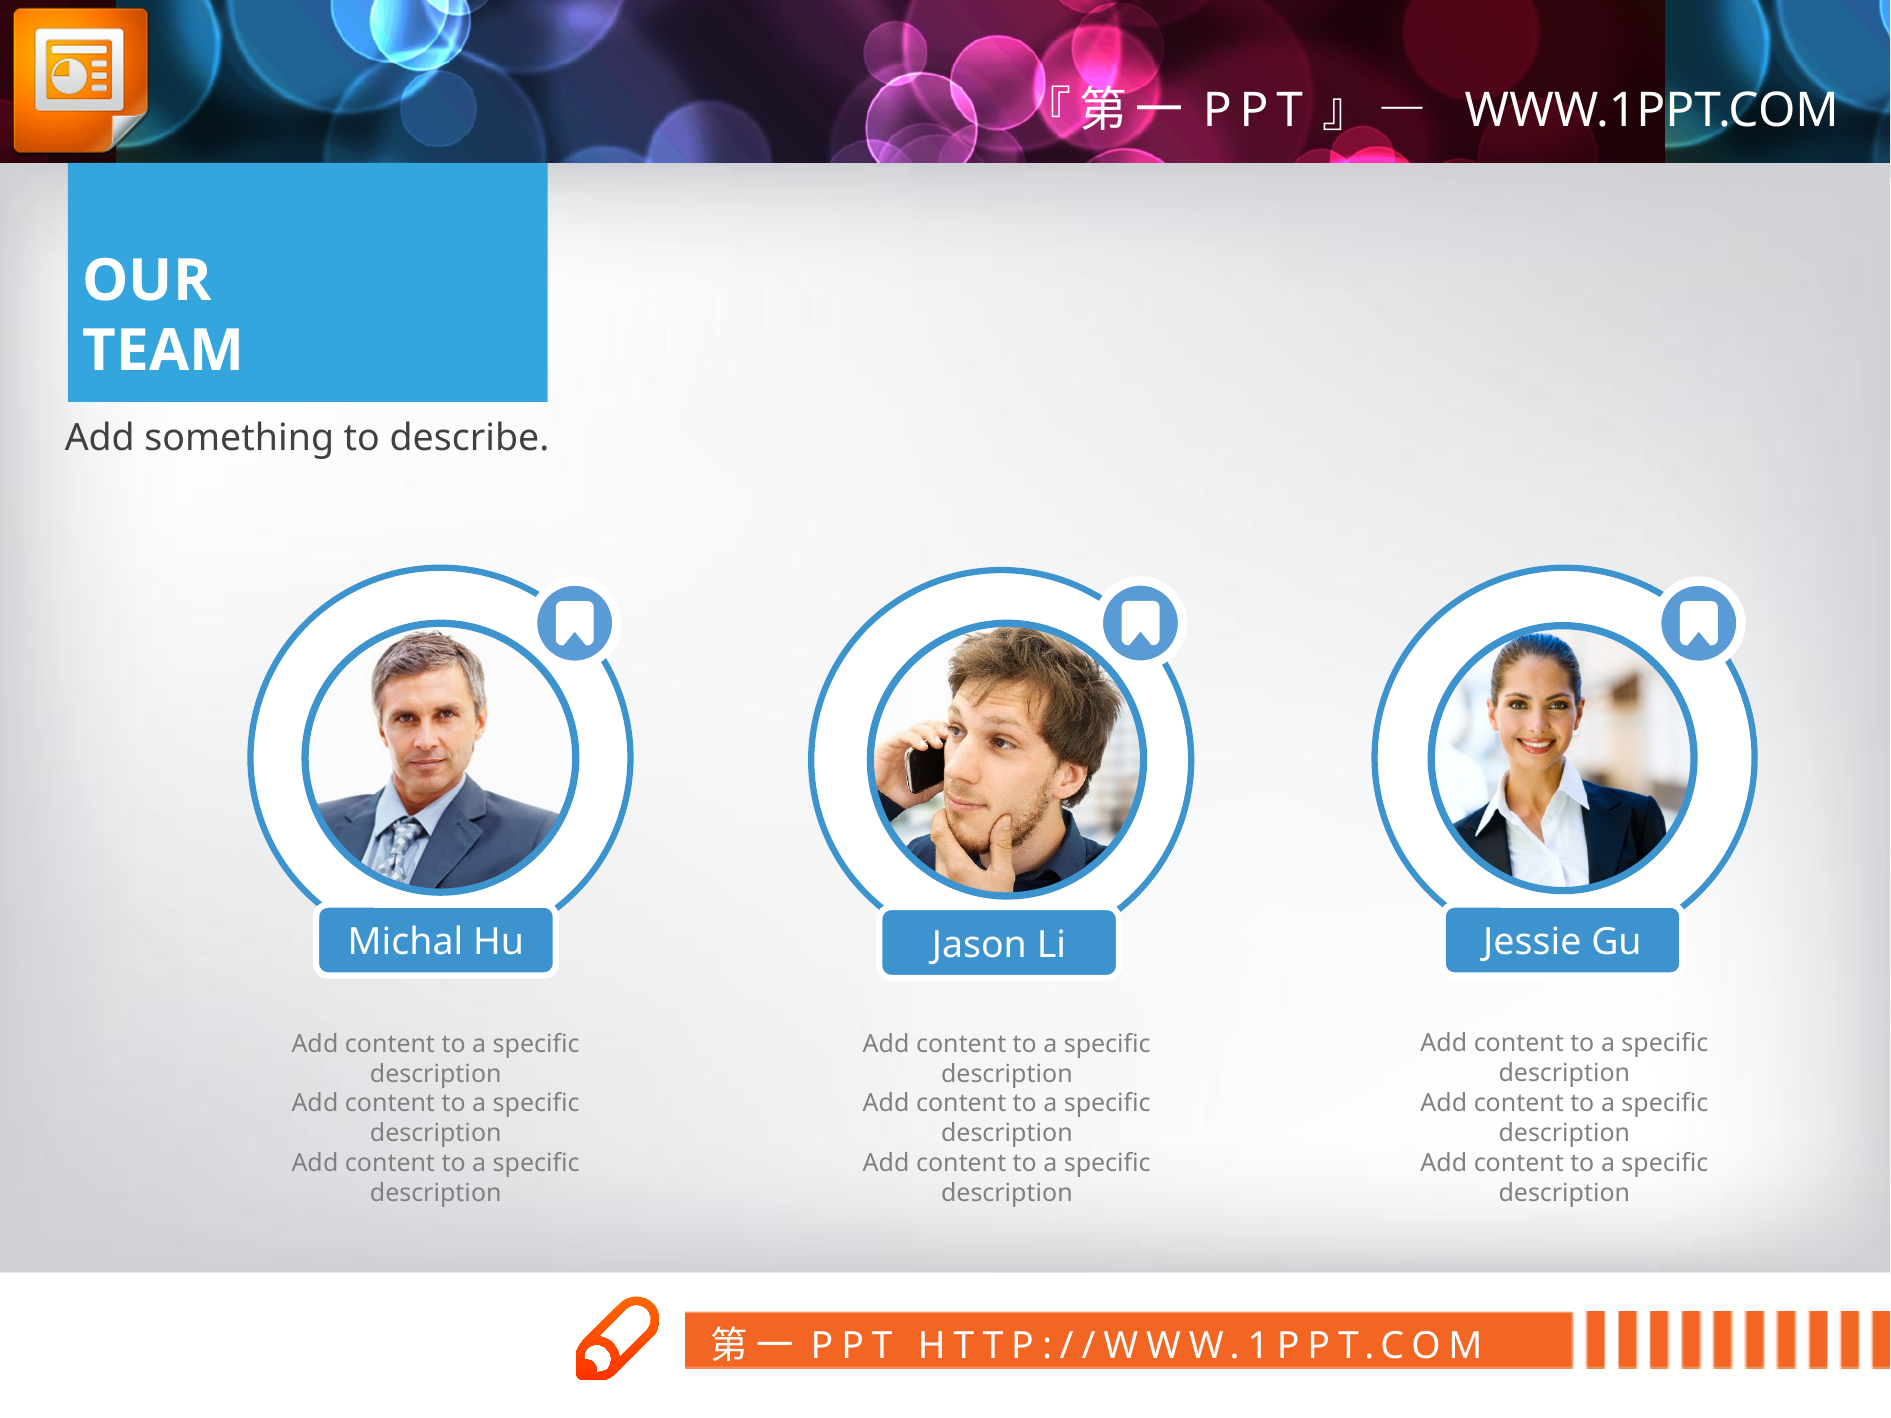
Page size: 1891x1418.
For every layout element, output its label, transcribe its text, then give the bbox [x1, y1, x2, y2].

text_box Add content to a specific description Add content to a specific description Add content to a specific description [228, 1019, 644, 1215]
text_box Add content to a specific description Add content to a specific description Add content to a specific description [1357, 1019, 1772, 1214]
text_box [308, 567, 527, 621]
text_box Michal Hu [316, 904, 556, 976]
text_box Jessie Gu [1442, 904, 1683, 976]
text_box [1374, 567, 1651, 887]
text_box Add content to a specific description Add content to a specific description Add content to a specific description [799, 1019, 1215, 1215]
picture [0, 0, 1891, 1275]
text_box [532, 580, 618, 666]
text_box Add something to describe. [50, 405, 779, 466]
text_box OUR TEAM [67, 162, 548, 402]
text_box [1697, 674, 1755, 894]
text_box [1437, 898, 1693, 909]
text_box [870, 570, 1092, 622]
text_box [250, 630, 299, 885]
text_box [1147, 673, 1192, 882]
text_box [582, 674, 631, 885]
text_box [878, 905, 1125, 911]
picture [685, 1311, 1891, 1369]
text_box [811, 626, 866, 893]
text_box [1656, 580, 1742, 666]
text_box Jason Li [879, 907, 1119, 978]
text_box [316, 902, 565, 910]
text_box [1098, 580, 1183, 666]
